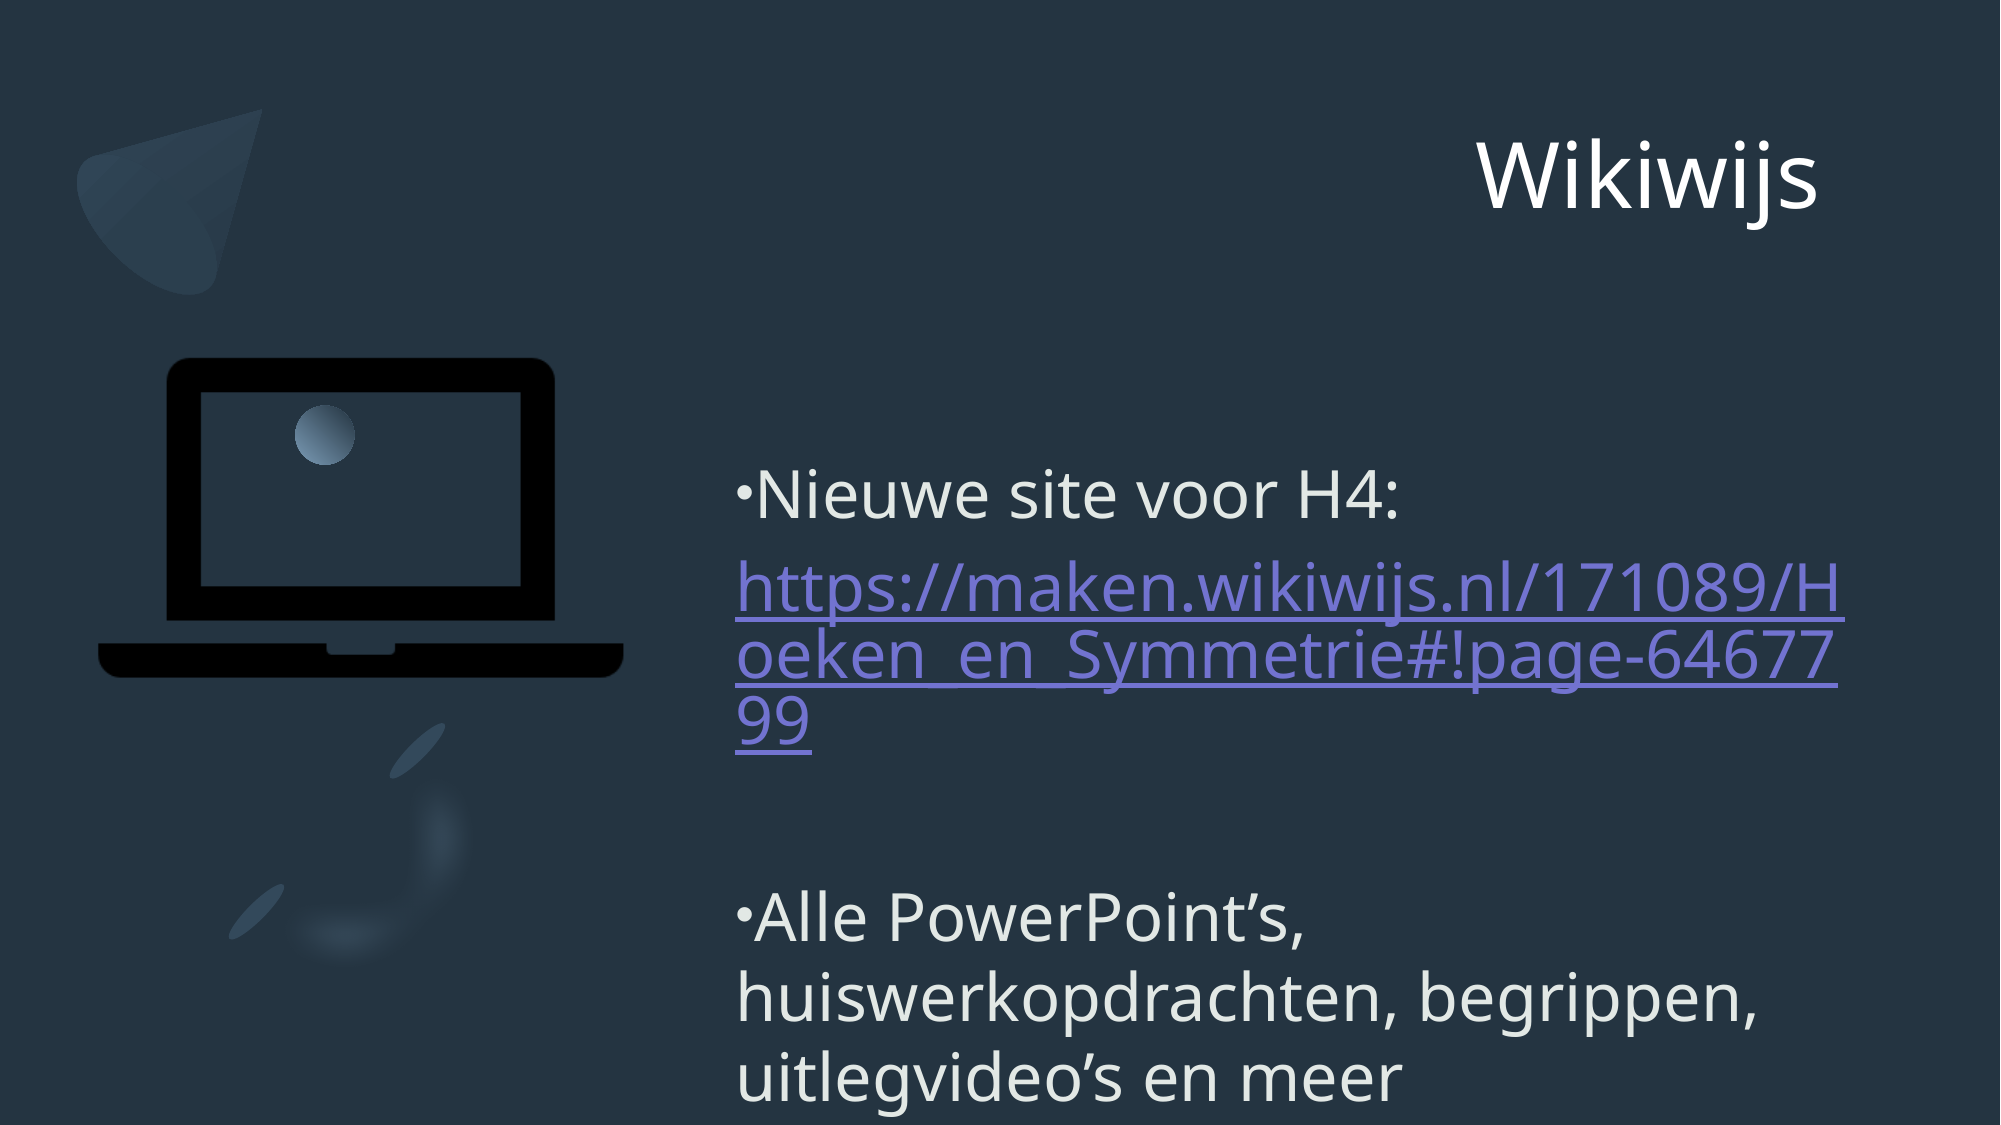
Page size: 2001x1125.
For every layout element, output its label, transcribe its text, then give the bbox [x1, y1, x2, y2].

picture [87, 244, 635, 792]
title Wikiwijs [202, 87, 1836, 258]
text_box Nieuwe site voor H4: https://maken.wikiwijs.nl/171089/Hoeken_en_Symmetrie#!page-6467799 Alle PowerPoint’s, huiswerkopdrachten, begrippen, uitlegvideo’s en meer [720, 395, 1883, 1038]
